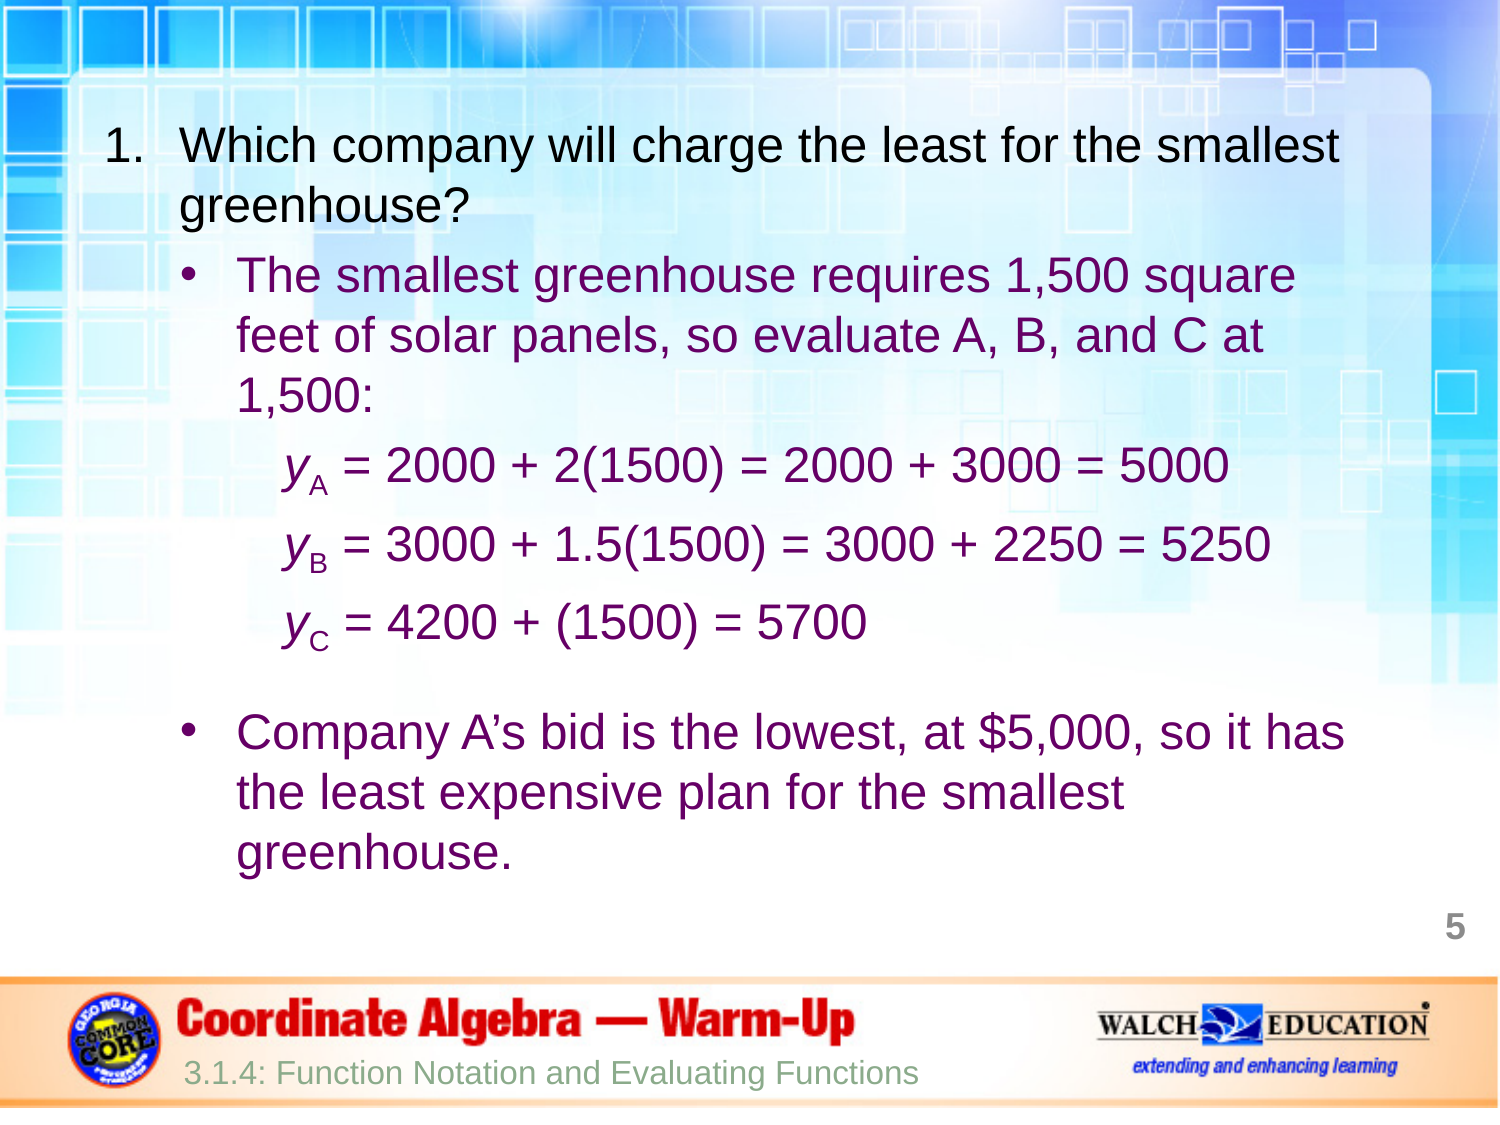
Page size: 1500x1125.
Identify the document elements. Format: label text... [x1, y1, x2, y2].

slide_number 5 [1361, 901, 1481, 949]
subtitle Which company will charge the least for the smallest greenhouse? The smallest greenhouse requires 1,500 square feet of solar panels, so evaluate A, B, and C at 1,500: yA = 2000 + 2(1500) = 2000 + 3000 = 5000 yB = 3000 + 1.5(1500) = 3000 + 2250 = 5250 yC = 4200 + (1500) = 5700 Company A’s bid is the lowest, at $5,000, so it has the least expensive plan for the smallest greenhouse. [89, 105, 1390, 925]
footer 3.1.4: Function Notation and Evaluating Functions [168, 1048, 1067, 1094]
text_box [1441, 924, 1472, 1001]
picture [0, 0, 1500, 1108]
